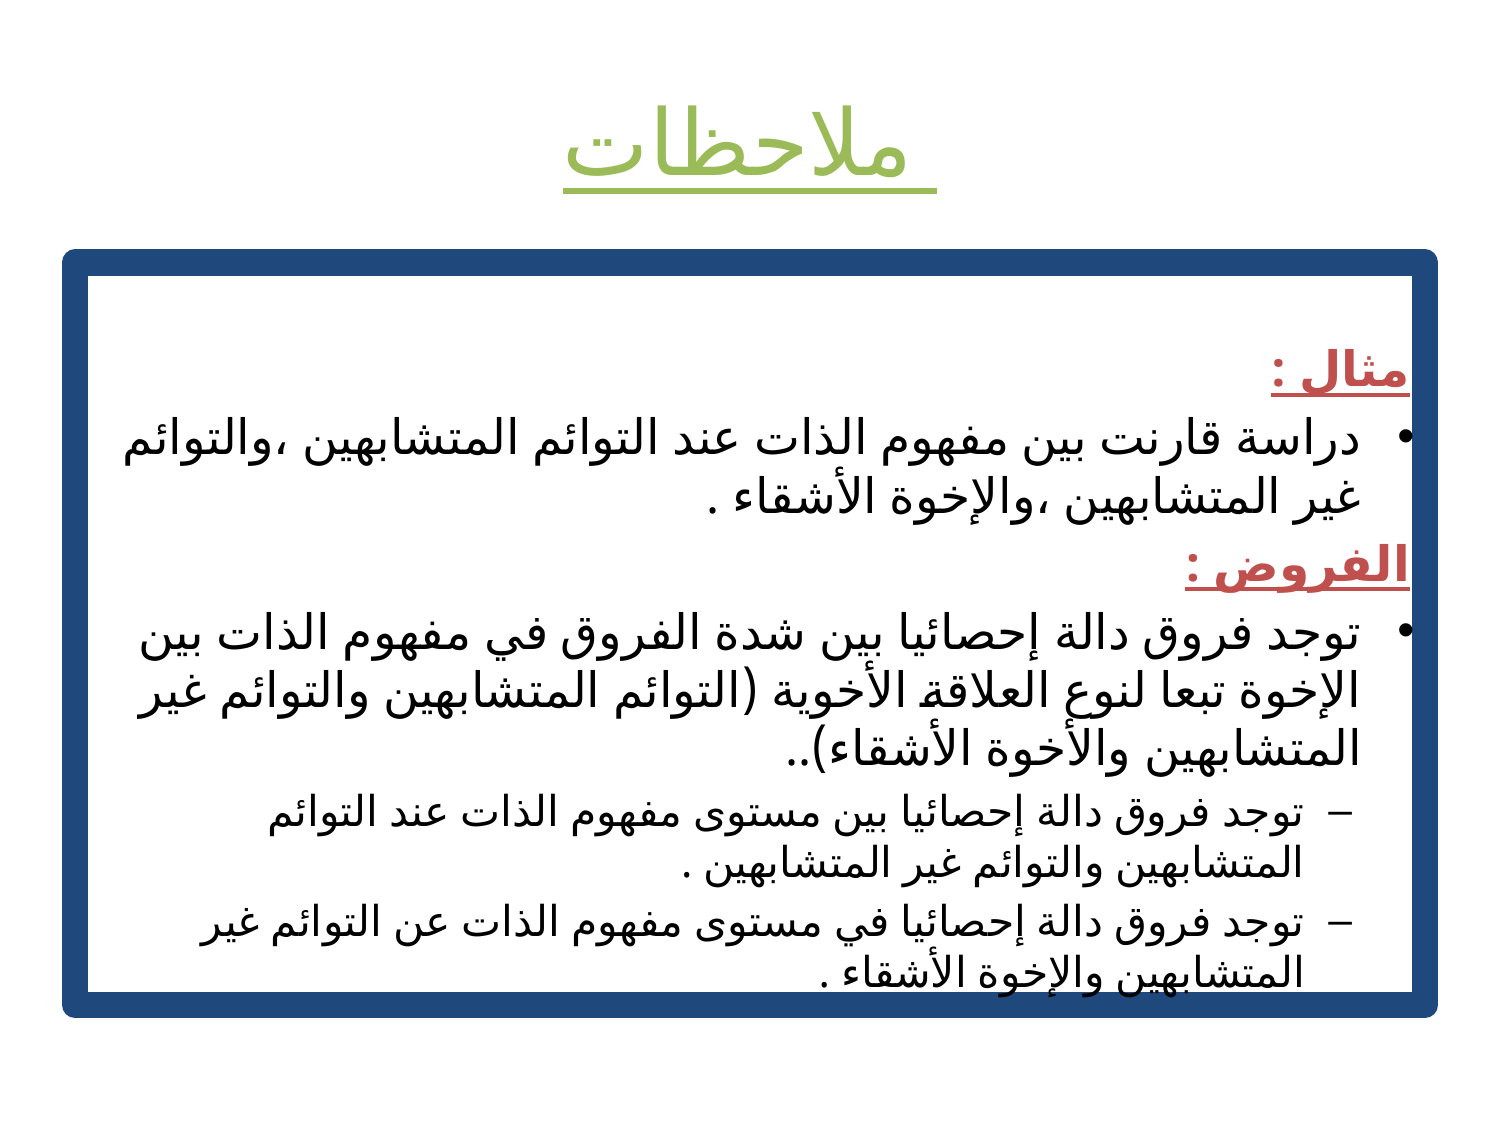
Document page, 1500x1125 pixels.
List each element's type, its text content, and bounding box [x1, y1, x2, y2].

list مثال : دراسة قارنت بين مفهوم الذات عند التوائم المتشابهين ،والتوائم غير المتشابهين ،والإخوة الأشقاء . الفروض : توجد فروق دالة إحصائيا بين شدة الفروق في مفهوم الذات بين الإخوة تبعا لنوع العلاقة الأخوية (التوائم المتشابهين والتوائم غير المتشابهين والأخوة الأشقاء).. توجد فروق دالة إحصائيا بين مستوى مفهوم الذات عند التوائم المتشابهين والتوائم غير المتشابهين . توجد فروق دالة إحصائيا في مستوى مفهوم الذات عن التوائم غير المتشابهين والإخوة الأشقاء . [75, 262, 1425, 1005]
title ملاحظات [75, 45, 1425, 233]
